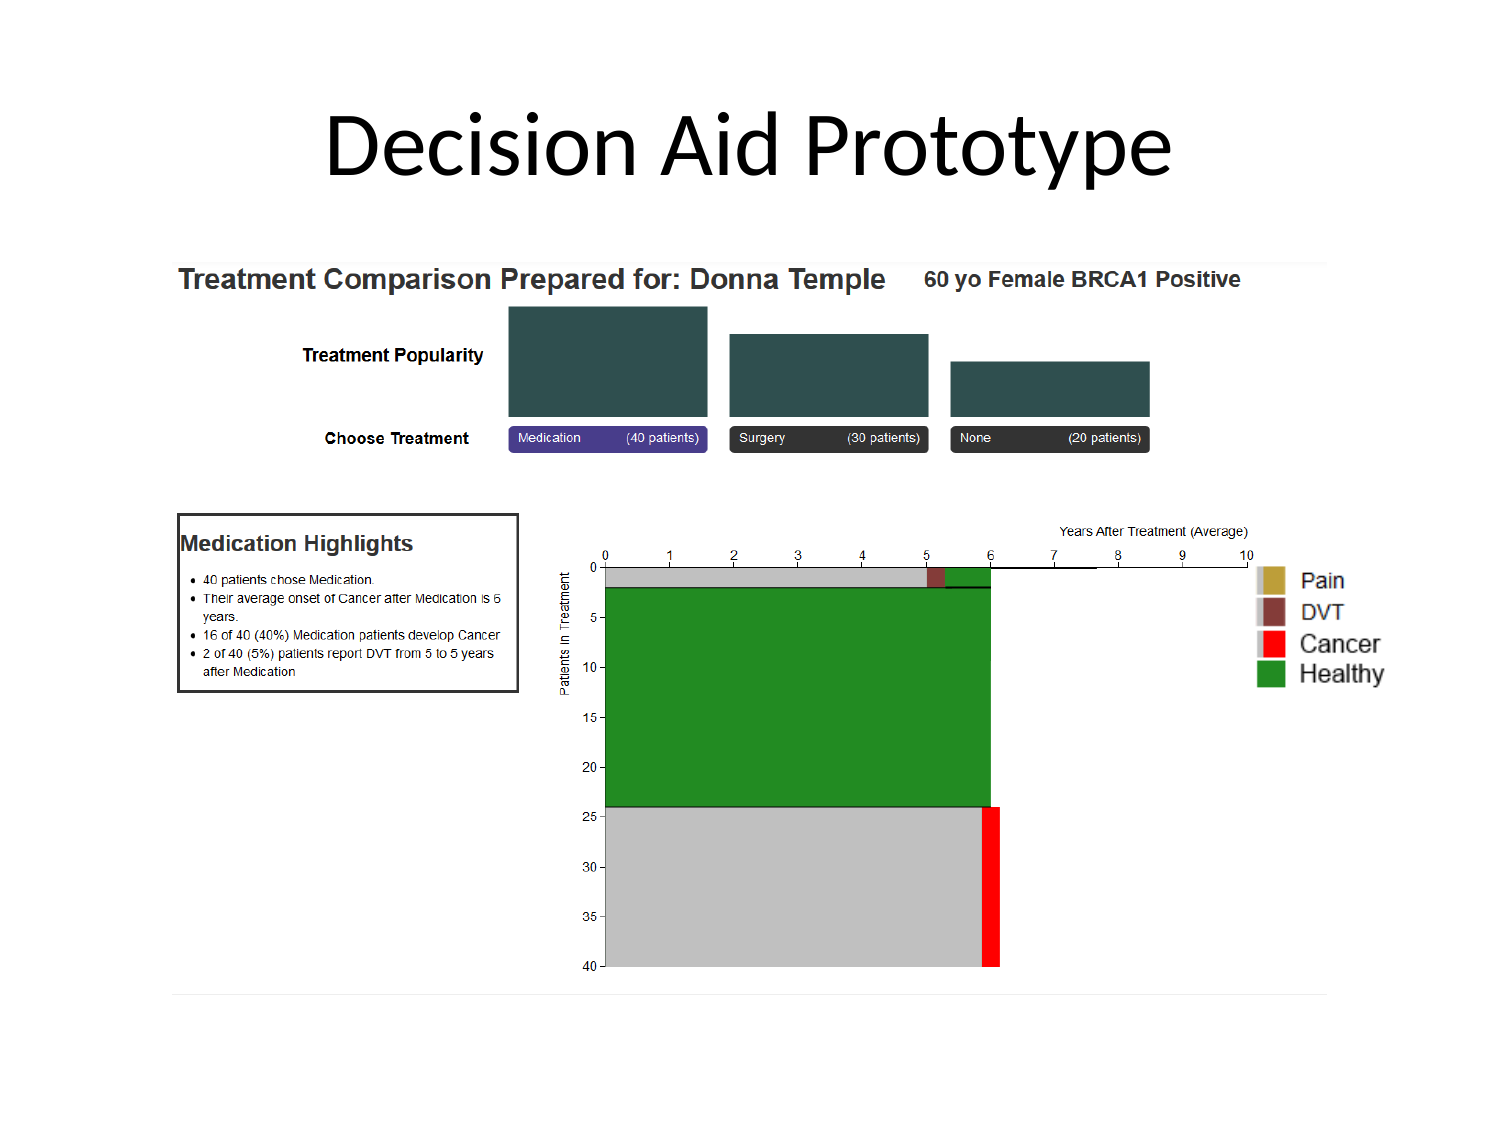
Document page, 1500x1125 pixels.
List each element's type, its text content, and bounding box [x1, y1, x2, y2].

picture [1248, 562, 1398, 698]
title Decision Aid Prototype [75, 45, 1425, 233]
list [172, 262, 1328, 1006]
